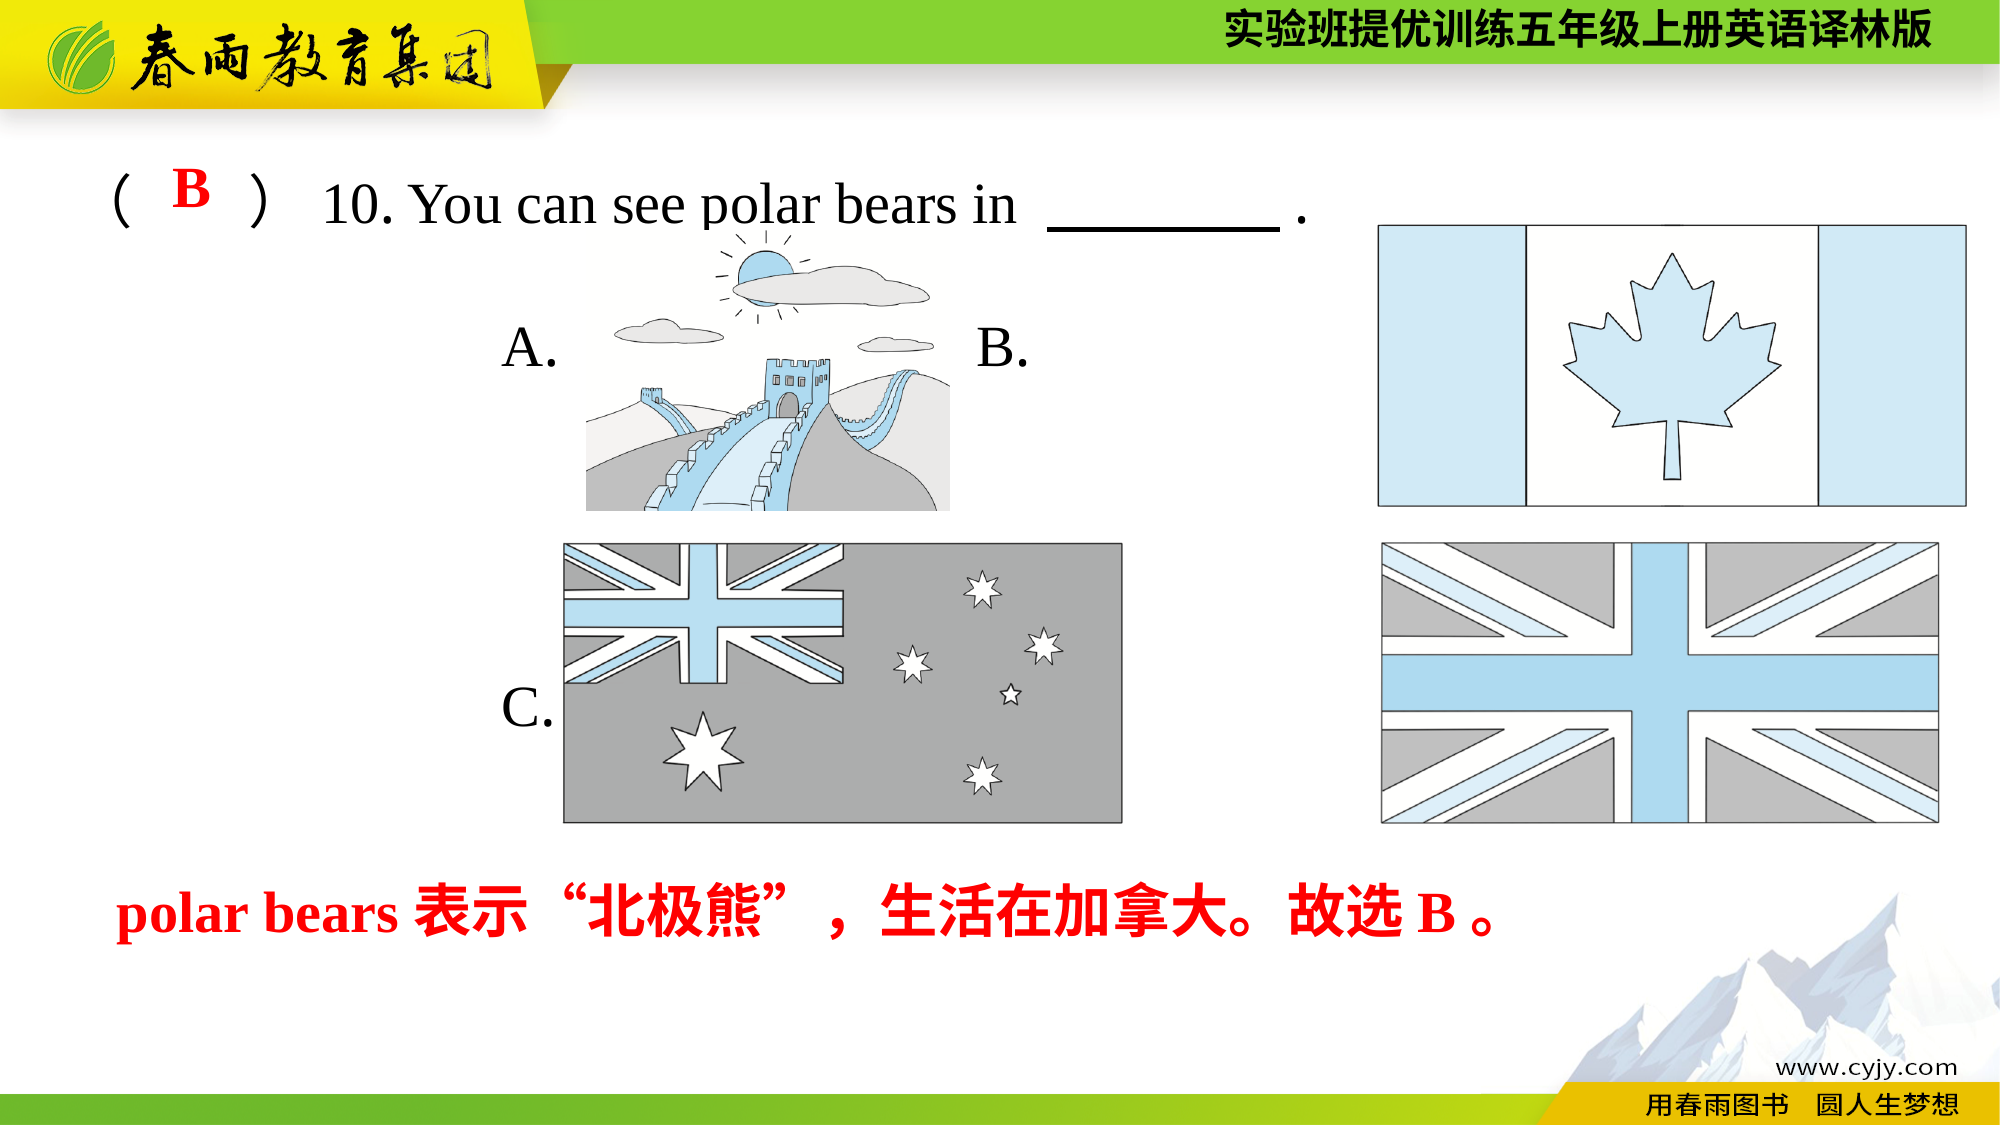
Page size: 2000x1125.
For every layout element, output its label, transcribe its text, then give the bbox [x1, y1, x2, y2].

text_box B [157, 141, 226, 227]
text_box polar bears表示“北极熊”，生活在加拿大。故选B。 [102, 831, 1591, 952]
picture [0, 0, 2000, 1125]
text_box A. B. C. D. [61, 265, 1946, 746]
list （ ）10. You can see polar bears in . [59, 122, 1944, 231]
